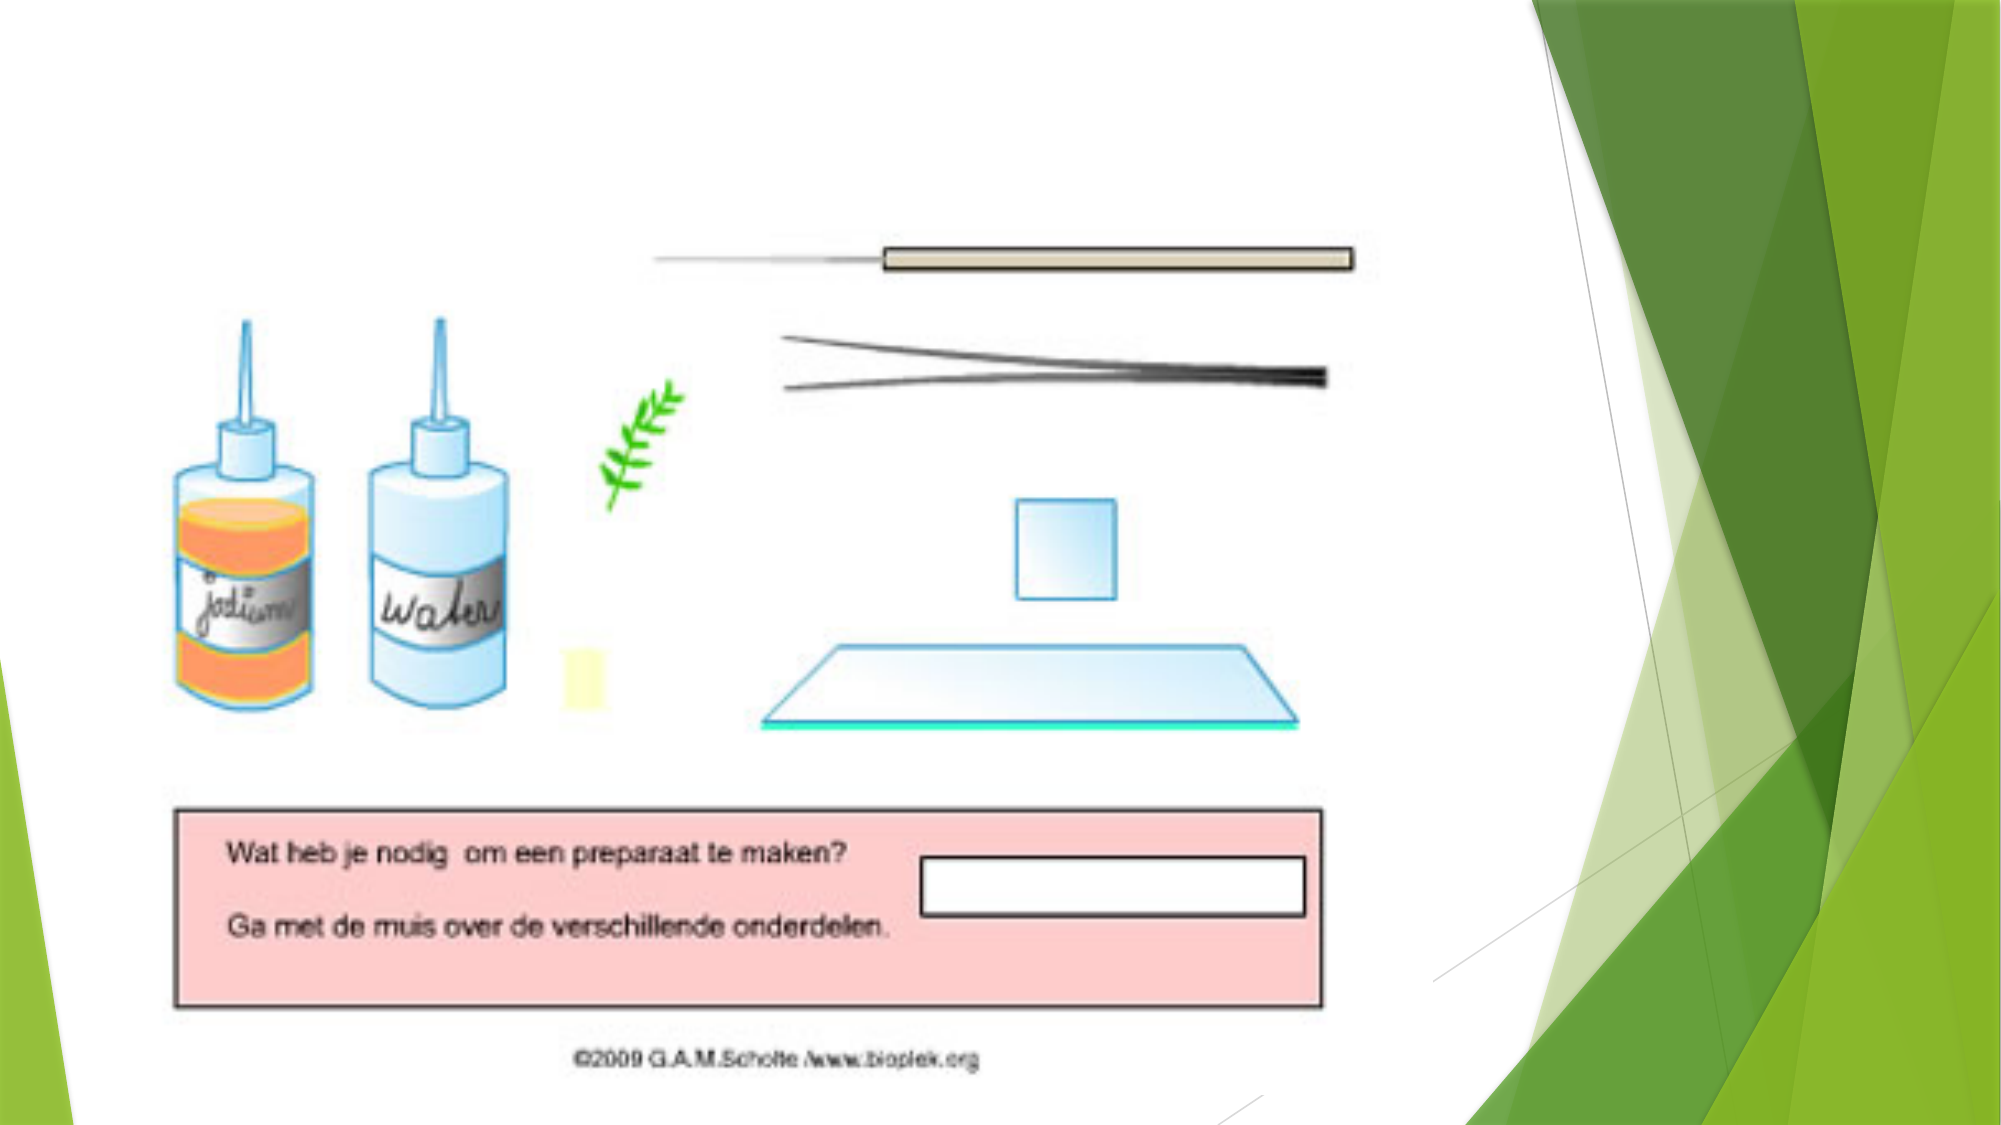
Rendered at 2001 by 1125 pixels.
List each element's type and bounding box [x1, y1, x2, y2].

picture [110, 99, 1434, 1095]
